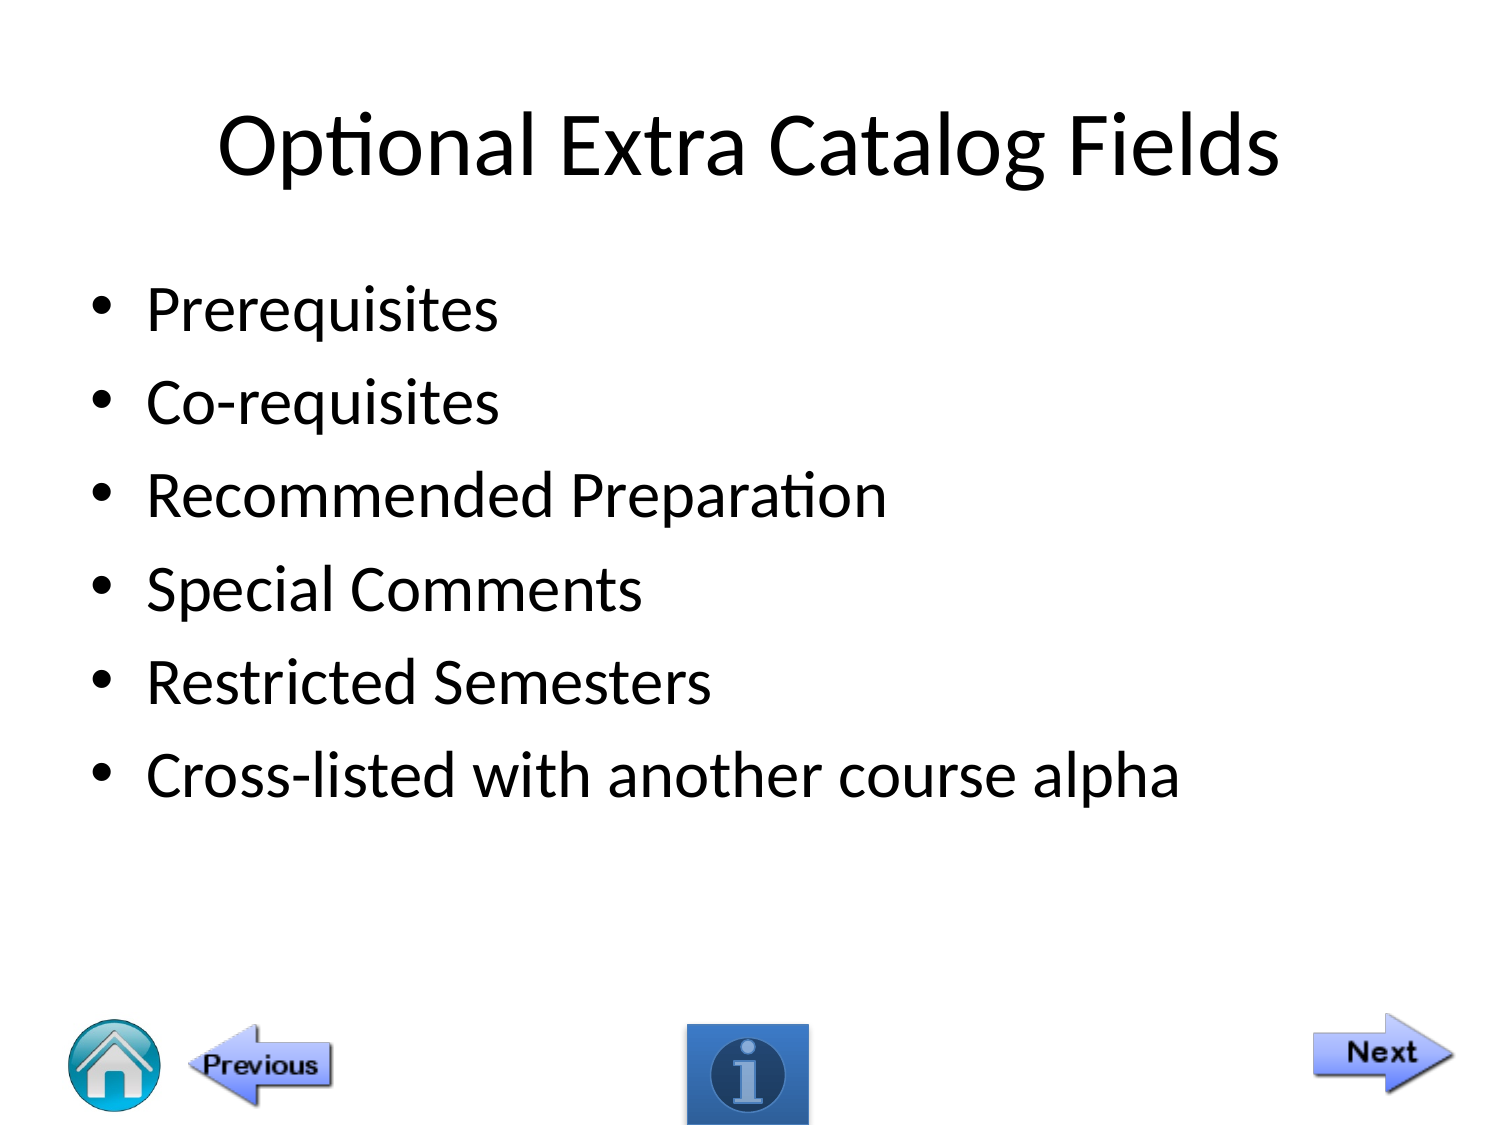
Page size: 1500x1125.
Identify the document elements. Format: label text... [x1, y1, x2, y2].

title Optional Extra Catalog Fields [75, 45, 1425, 233]
picture [62, 1012, 166, 1116]
list Prerequisites Co-requisites Recommended Preparation Special Comments Restricted Semesters Cross-listed with another course alpha [75, 257, 1425, 1000]
picture [187, 1023, 338, 1113]
text_box [687, 1024, 809, 1125]
picture [1312, 1012, 1460, 1100]
